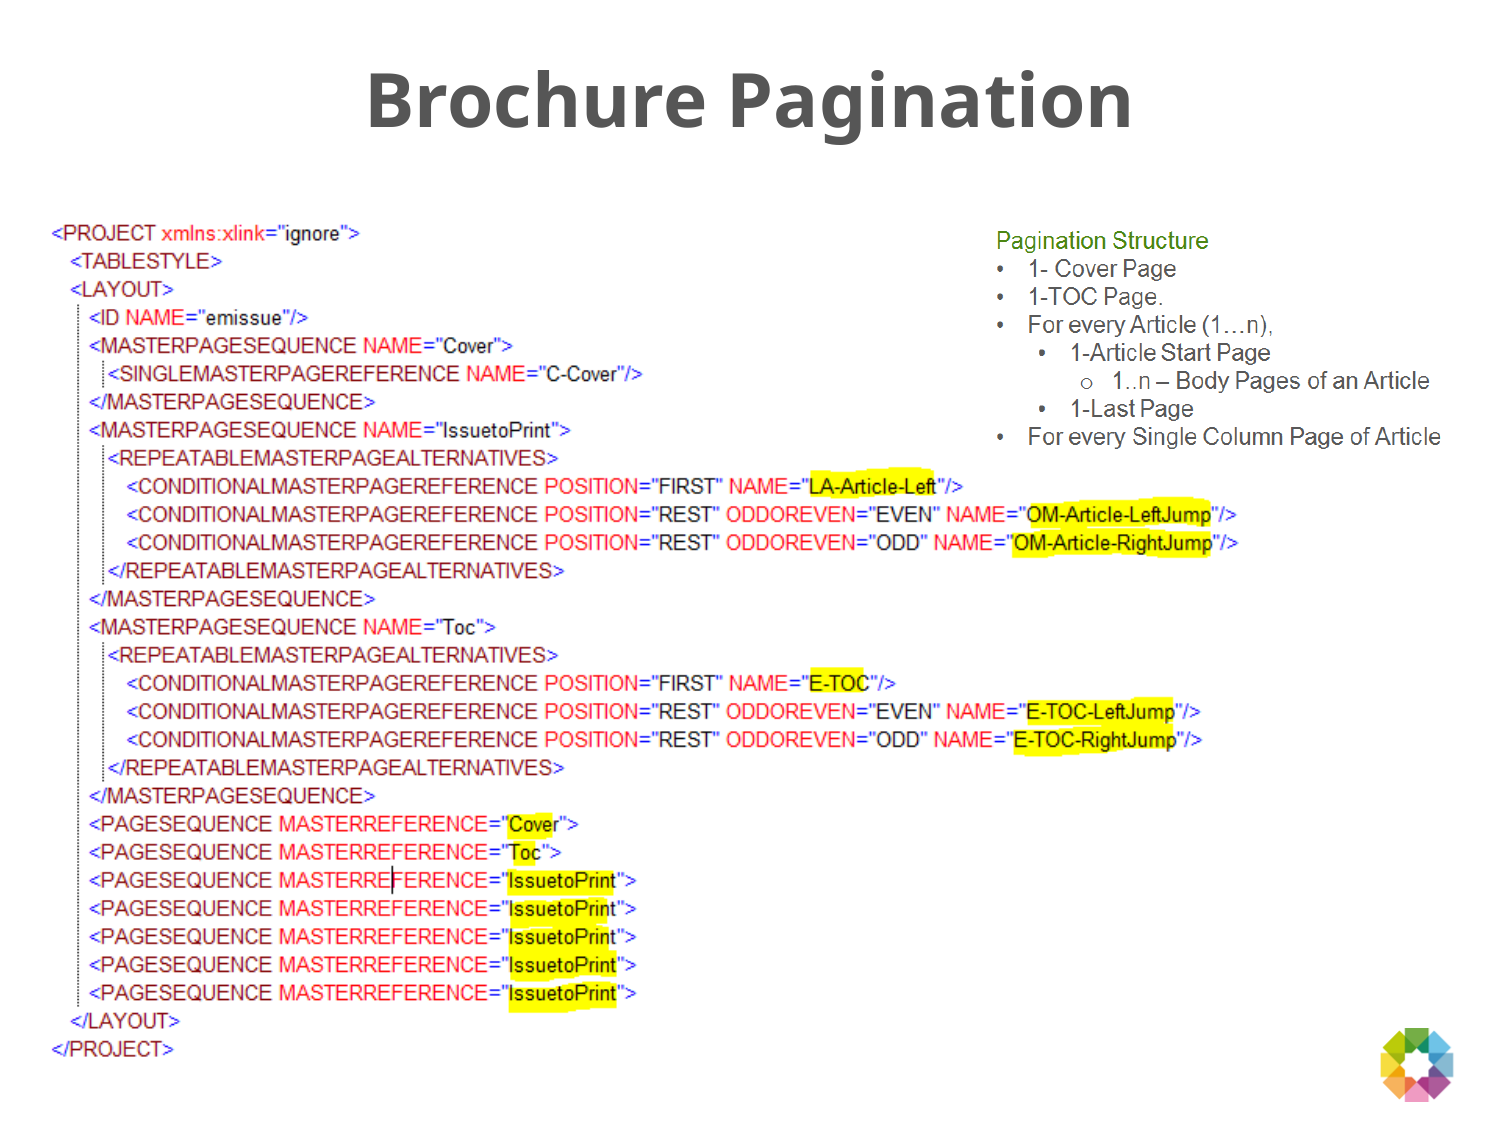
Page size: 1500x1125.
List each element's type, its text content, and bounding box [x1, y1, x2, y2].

picture [51, 210, 1468, 1061]
title Brochure Pagination [45, 45, 1455, 233]
picture [1380, 1028, 1455, 1102]
